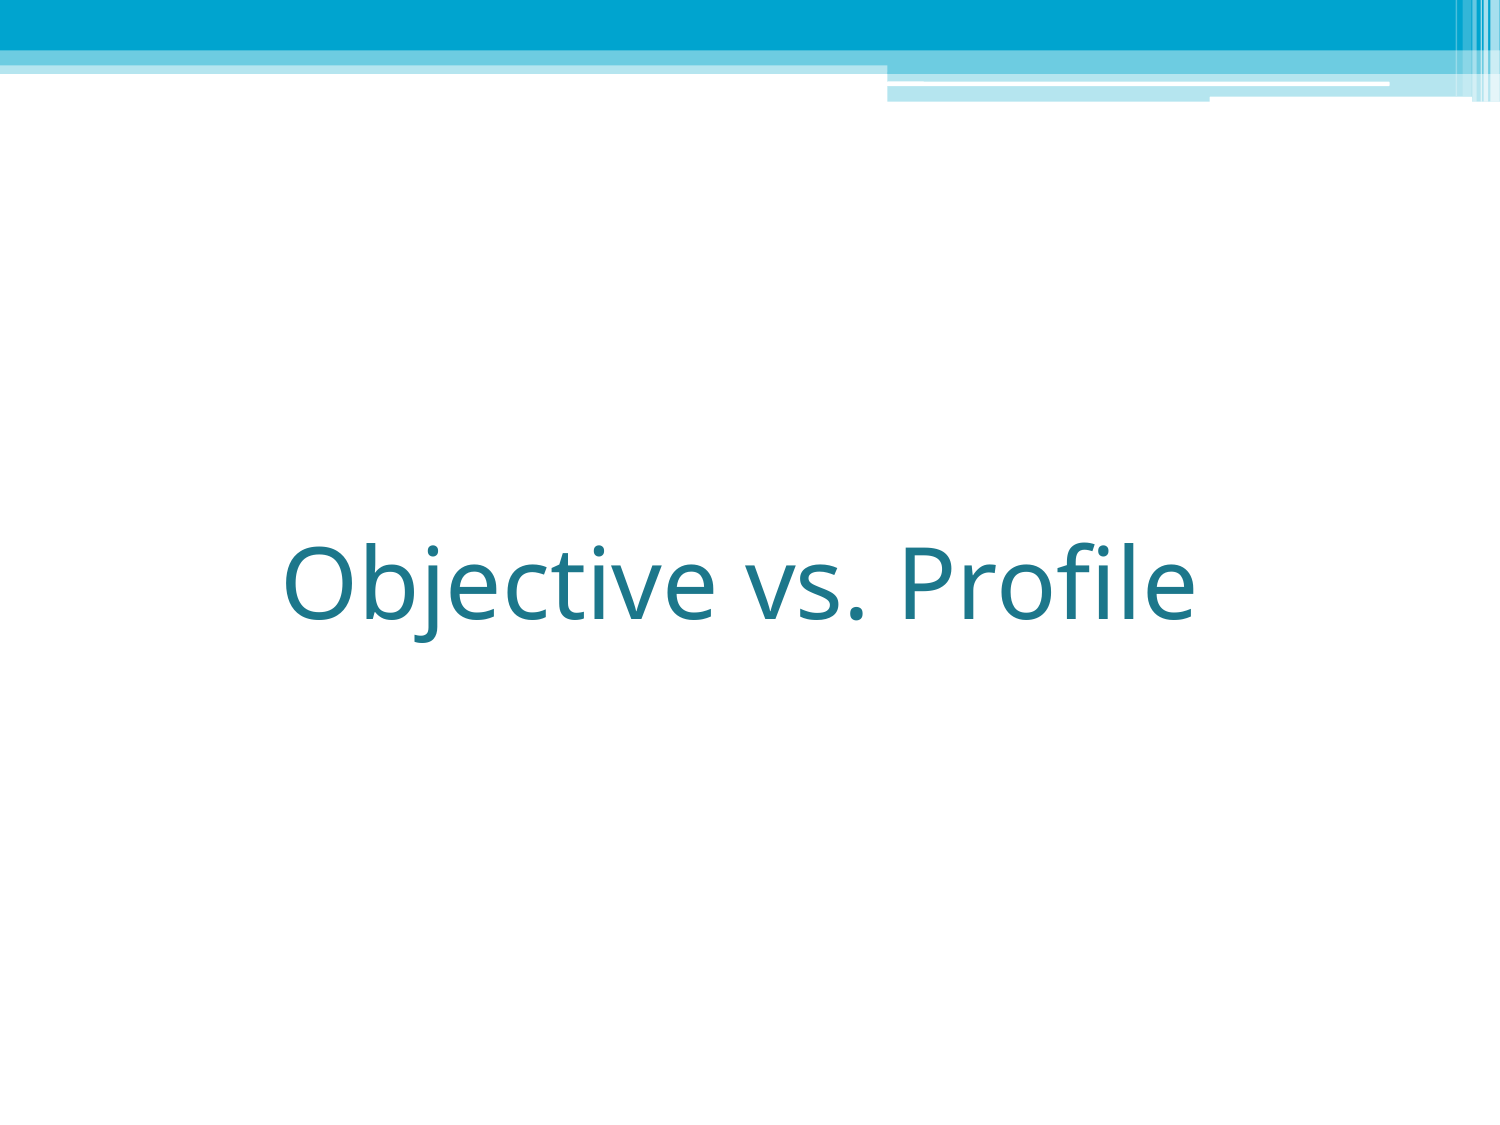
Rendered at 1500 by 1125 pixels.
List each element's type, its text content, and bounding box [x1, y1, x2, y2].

list Objective vs. Profile [99, 512, 1375, 663]
